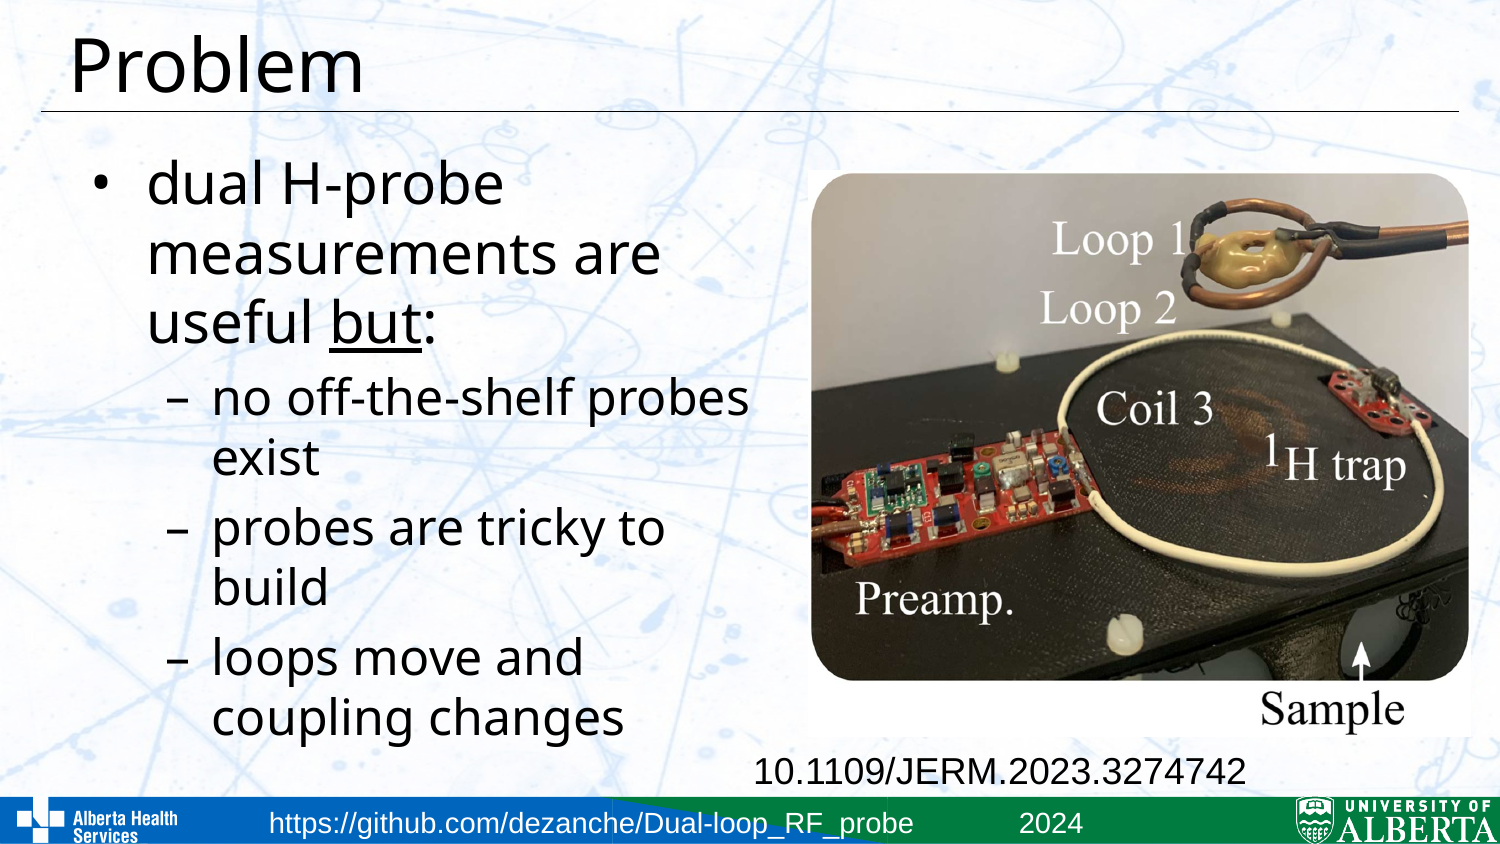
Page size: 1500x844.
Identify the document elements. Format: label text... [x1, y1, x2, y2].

picture [807, 170, 1471, 737]
list dual H-probe measurements are useful but: no off-the-shelf probes exist probes are tricky to build loops move and coupling changes [75, 138, 798, 769]
picture [1296, 795, 1497, 844]
title Problem [53, 14, 1447, 112]
text_box [0, 0, 1500, 796]
text_box 10.1109/JERM.2023.3274742 [738, 739, 1291, 800]
picture [17, 796, 177, 843]
